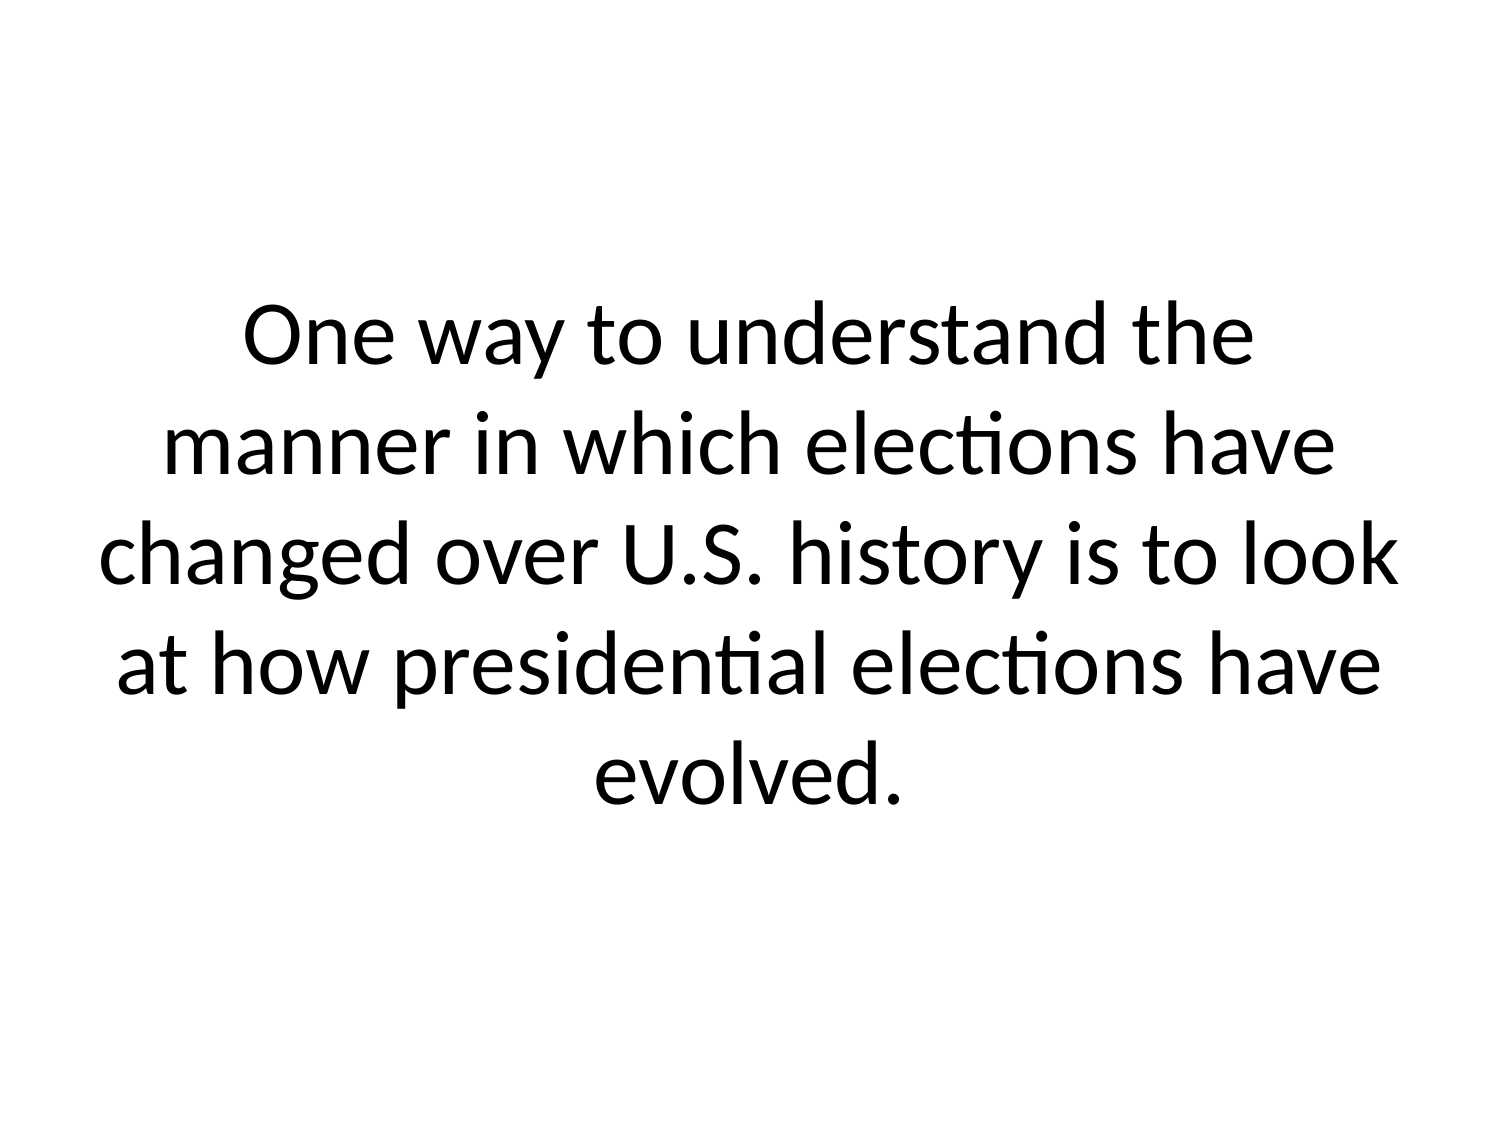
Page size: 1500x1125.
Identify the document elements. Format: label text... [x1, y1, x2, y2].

title One way to understand the manner in which elections have changed over U.S. history is to look at how presidential elections have evolved. [74, 44, 1426, 1051]
